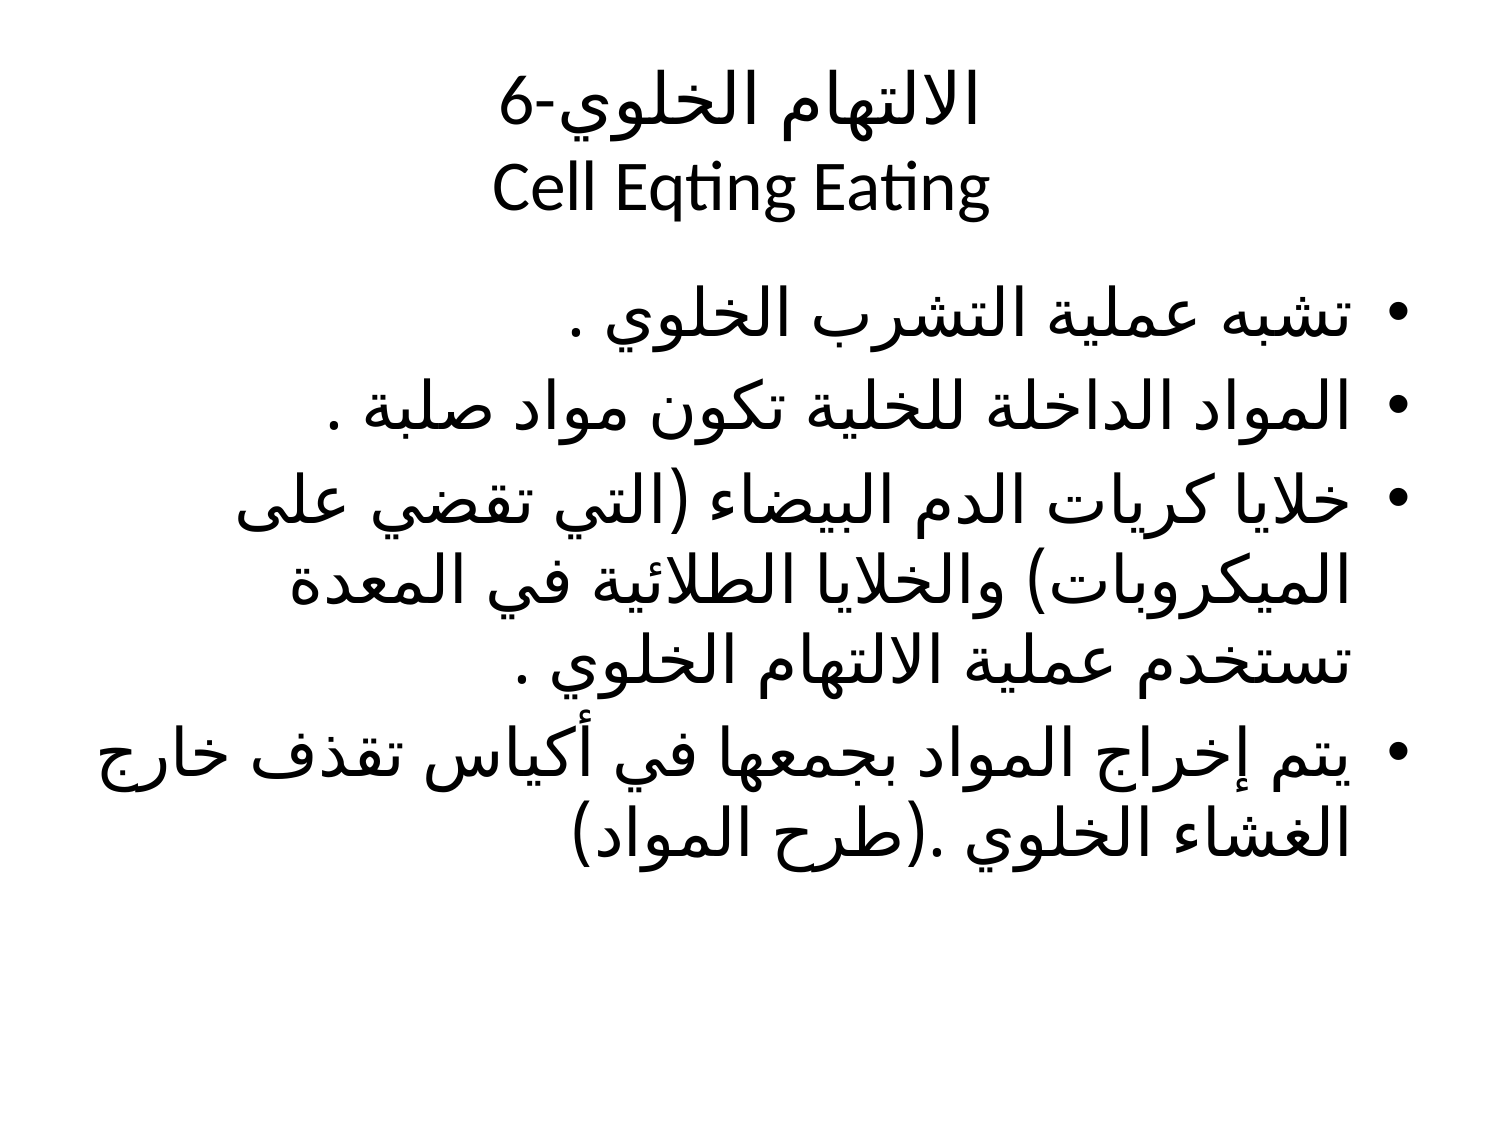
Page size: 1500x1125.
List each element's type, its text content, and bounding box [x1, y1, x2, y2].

title 6-الالتهام الخلوي Cell Eqting Eating [75, 45, 1425, 233]
list تشبه عملية التشرب الخلوي . المواد الداخلة للخلية تكون مواد صلبة . خلايا كريات الدم البيضاء (التي تقضي على الميكروبات) والخلايا الطلائية في المعدة تستخدم عملية الالتهام الخلوي . يتم إخراج المواد بجمعها في أكياس تقذف خارج الغشاء الخلوي .(طرح المواد) [75, 262, 1425, 1005]
